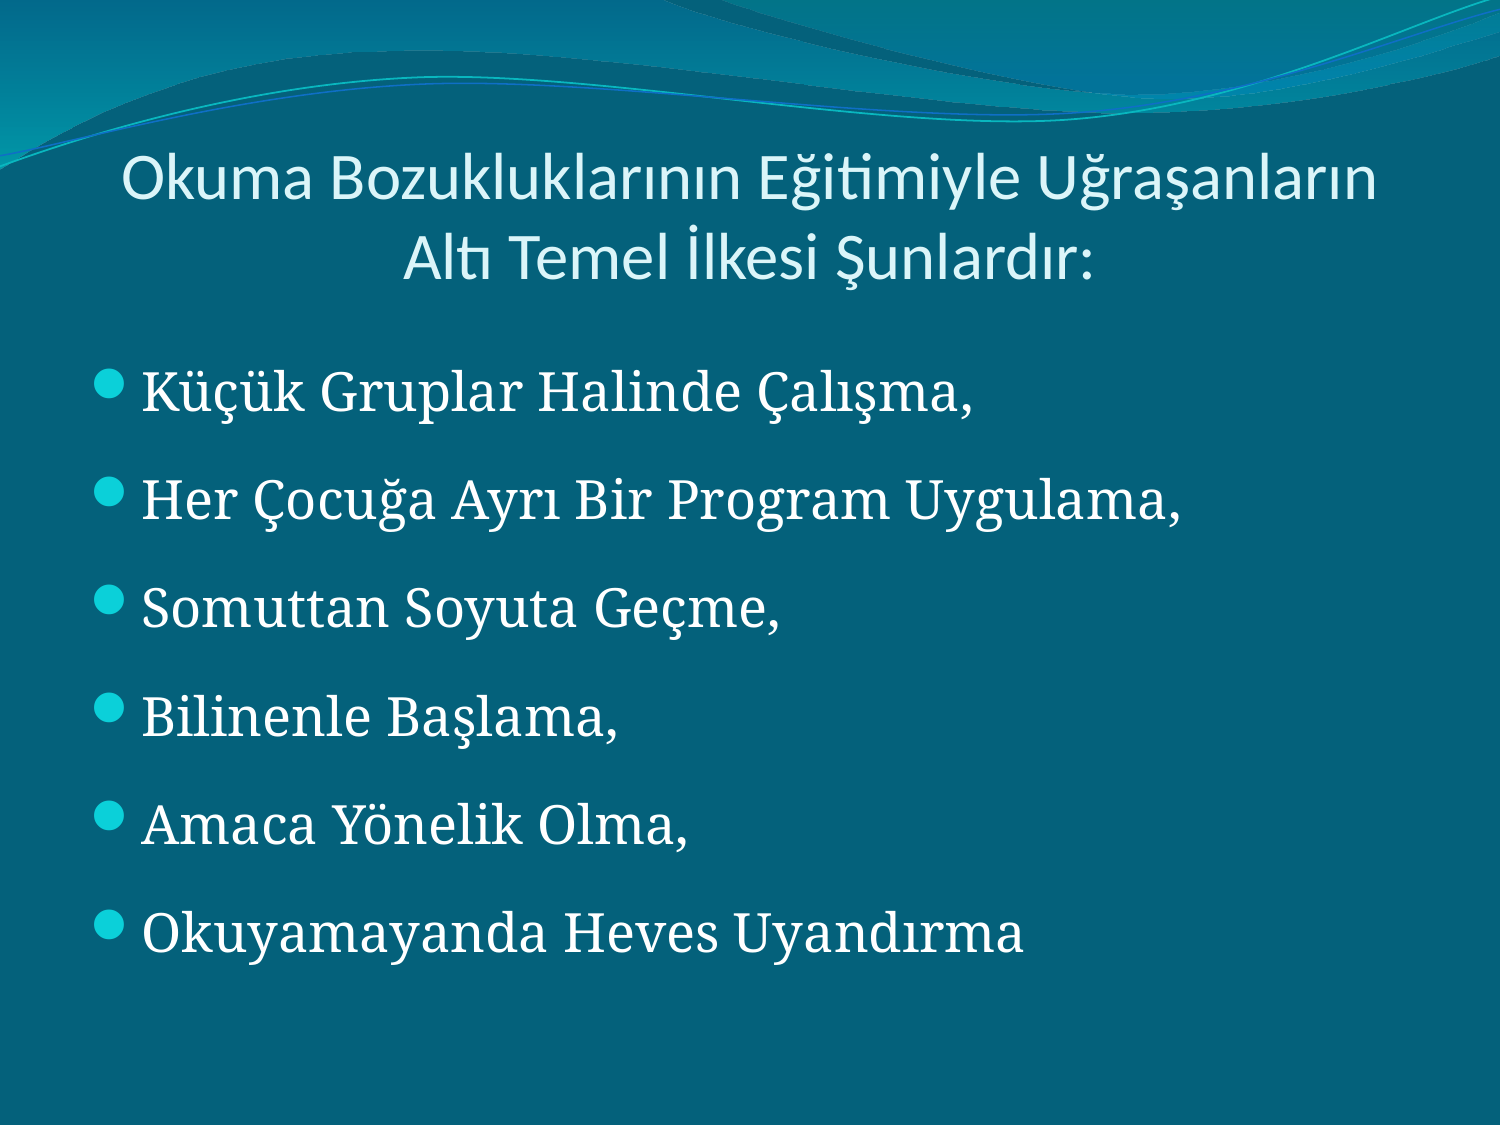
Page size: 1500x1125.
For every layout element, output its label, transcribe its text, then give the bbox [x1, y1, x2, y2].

list Küçük Gruplar Halinde Çalışma, Her Çocuğa Ayrı Bir Program Uygulama, Somuttan Soyuta Geçme, Bilinenle Başlama, Amaca Yönelik Olma, Okuyamayanda Heves Uyandırma [75, 317, 1425, 1038]
title Okuma Bozukluklarının Eğitimiyle Uğraşanların Altı Temel İlkesi Şunlardır: [75, 115, 1425, 303]
